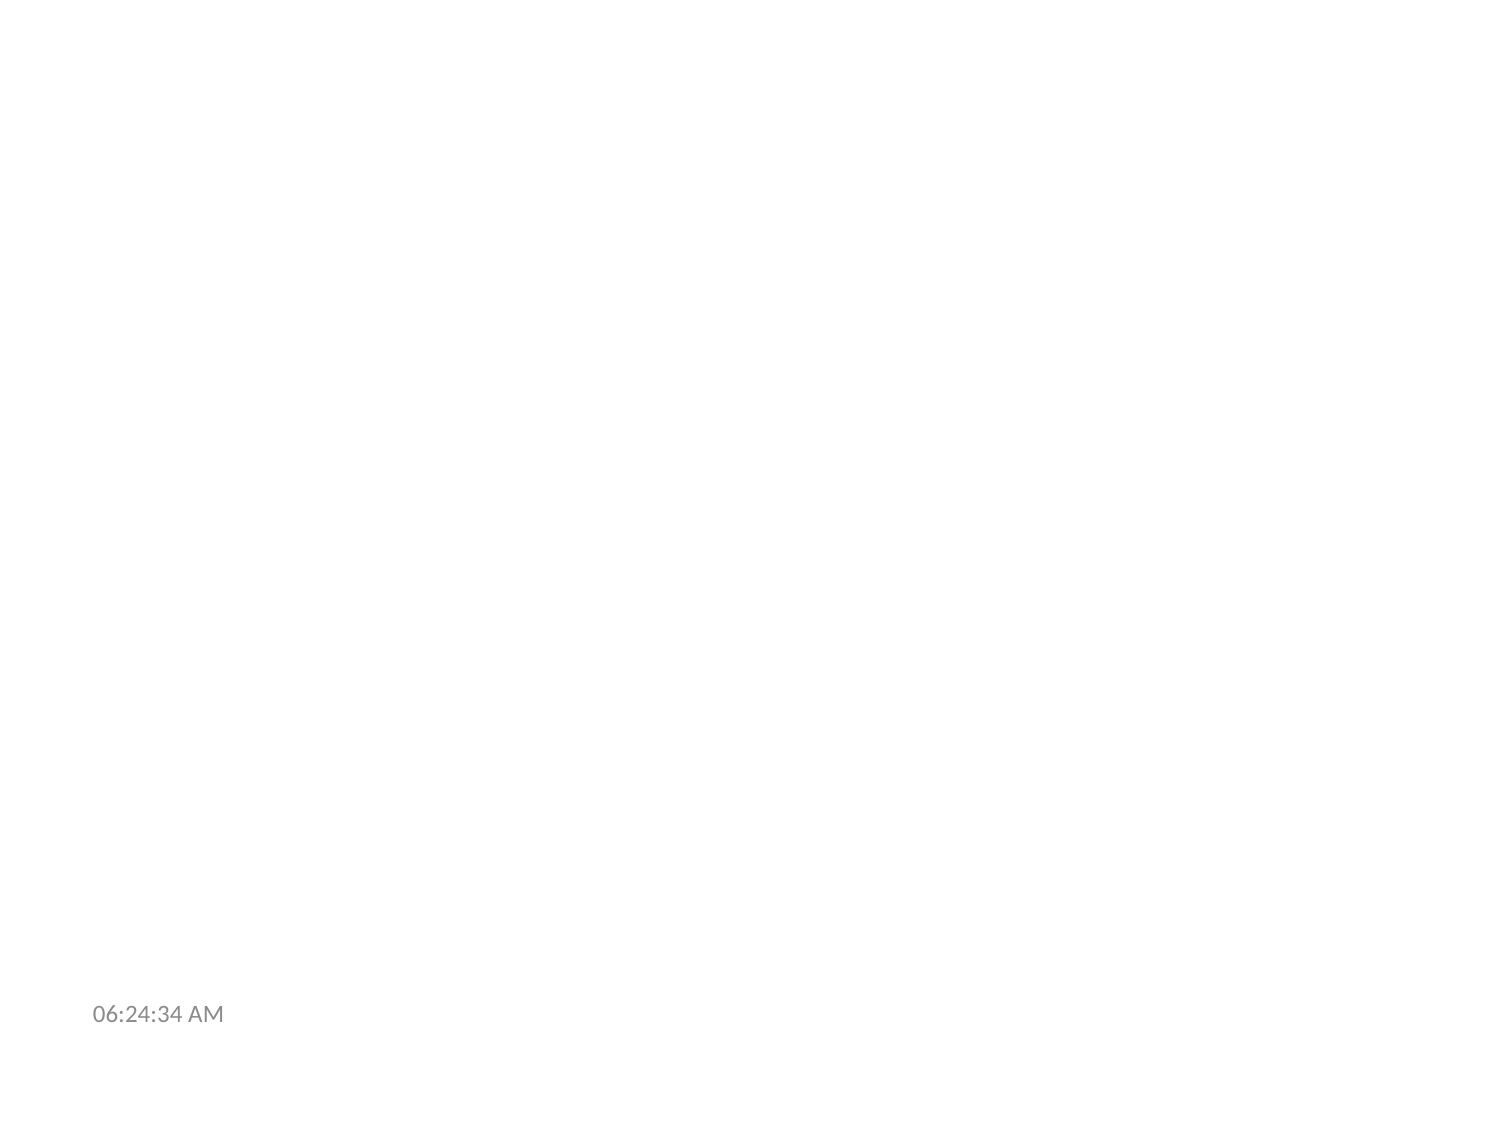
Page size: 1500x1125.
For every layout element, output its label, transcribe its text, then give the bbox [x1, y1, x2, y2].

text_box 3:35:09 PM [77, 982, 428, 1043]
